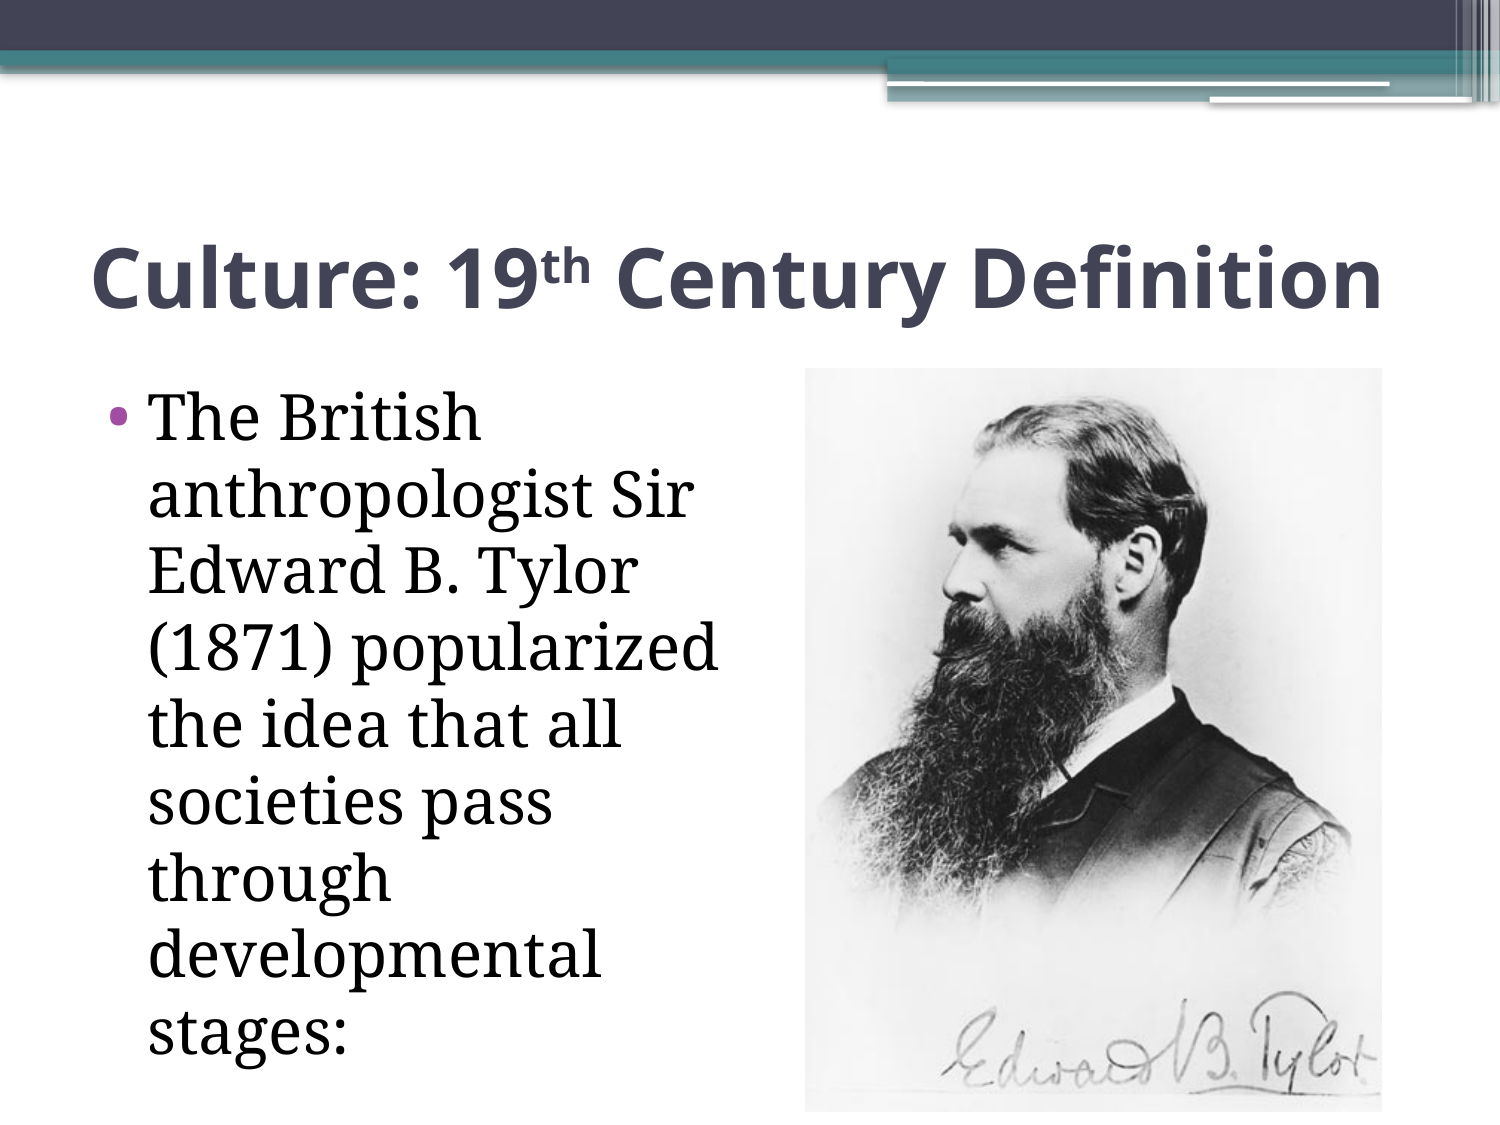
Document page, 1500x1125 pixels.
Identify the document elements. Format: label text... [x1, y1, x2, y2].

list The British anthropologist Sir Edward B. Tylor (1871) popularized the idea that all societies pass through developmental stages: [75, 368, 738, 1112]
title Culture: 19th Century Definition [75, 187, 1425, 363]
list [805, 368, 1382, 1112]
